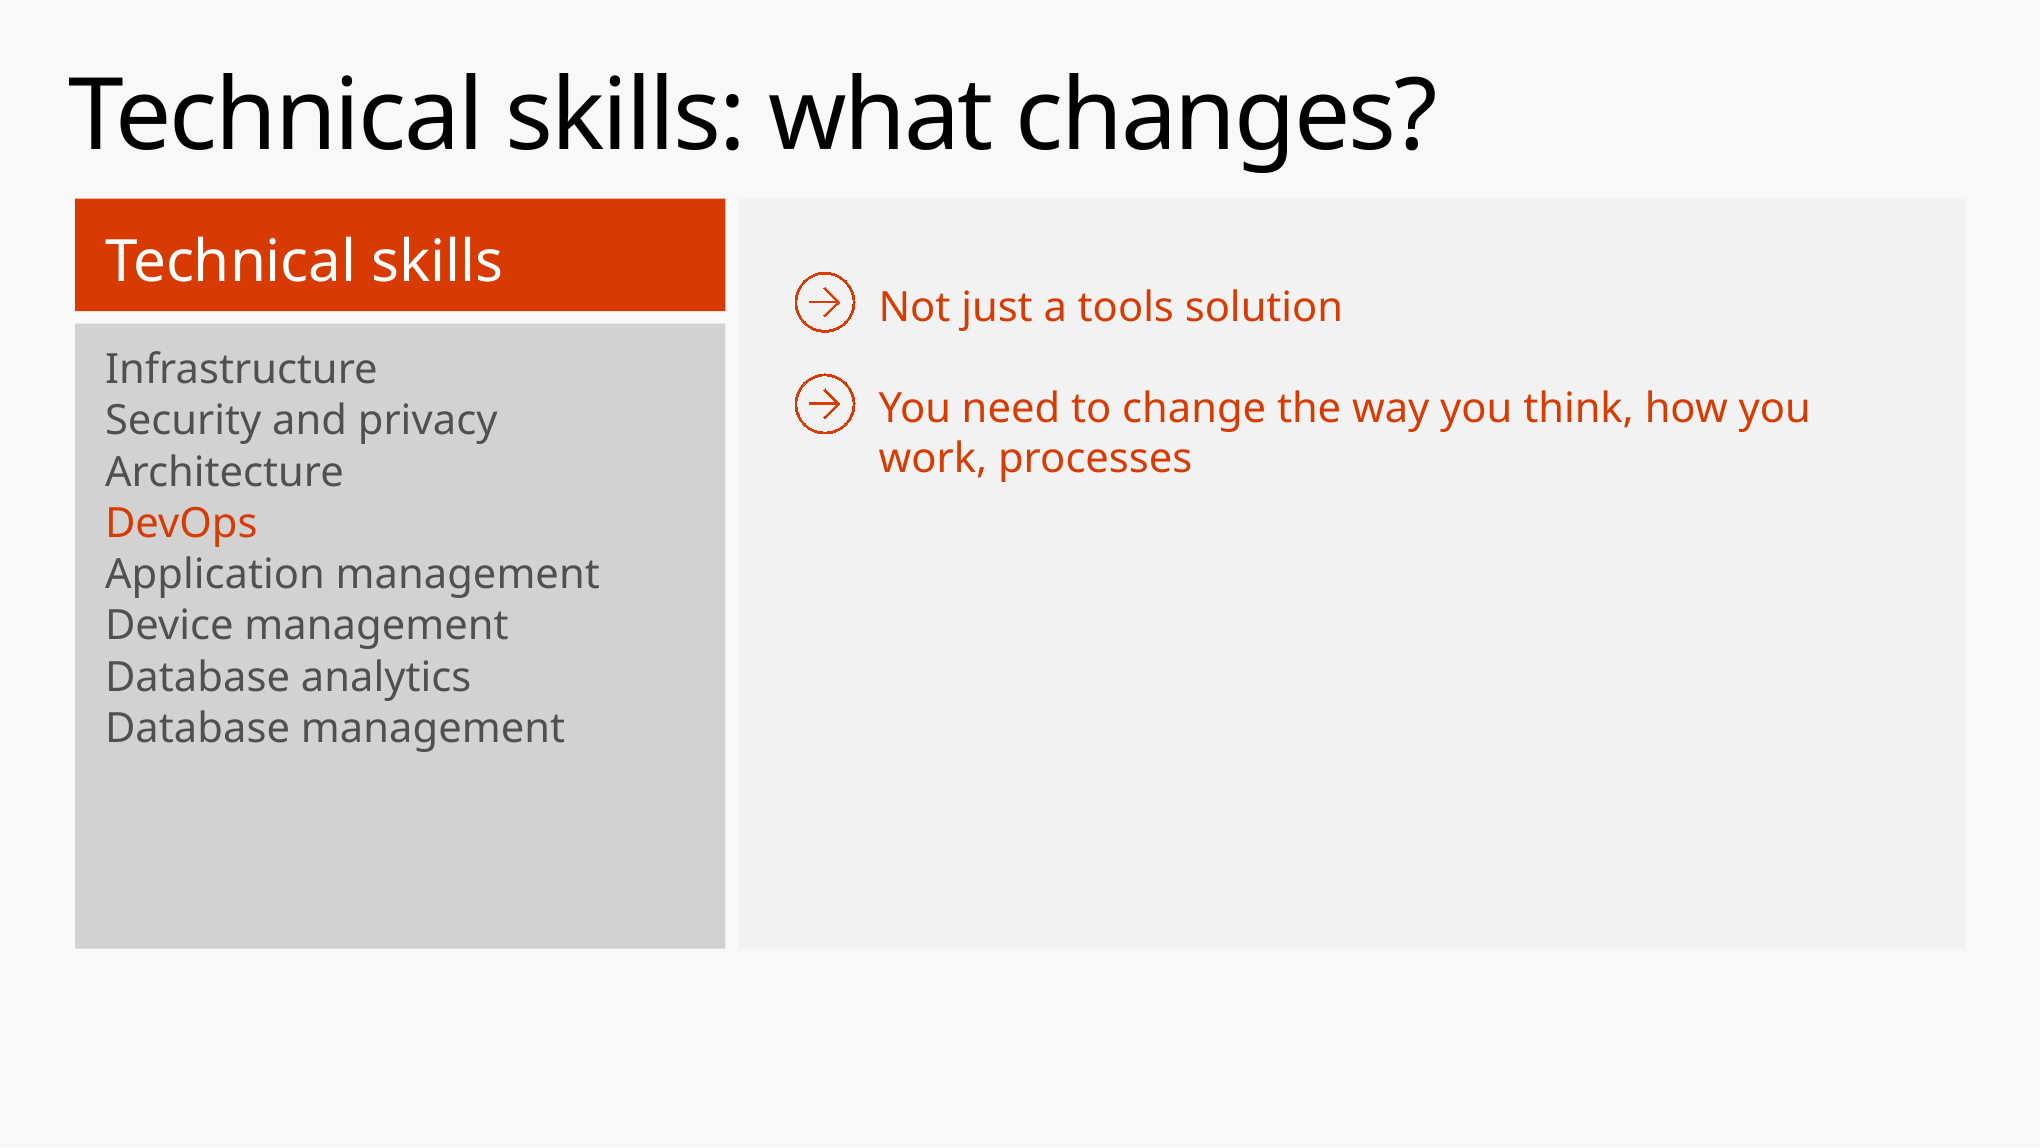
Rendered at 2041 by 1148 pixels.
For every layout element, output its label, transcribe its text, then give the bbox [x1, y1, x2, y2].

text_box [794, 356, 1967, 507]
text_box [794, 254, 1967, 355]
text_box [738, 198, 1967, 949]
title Technical skills: what changes? [45, 48, 1996, 199]
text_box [74, 198, 726, 949]
